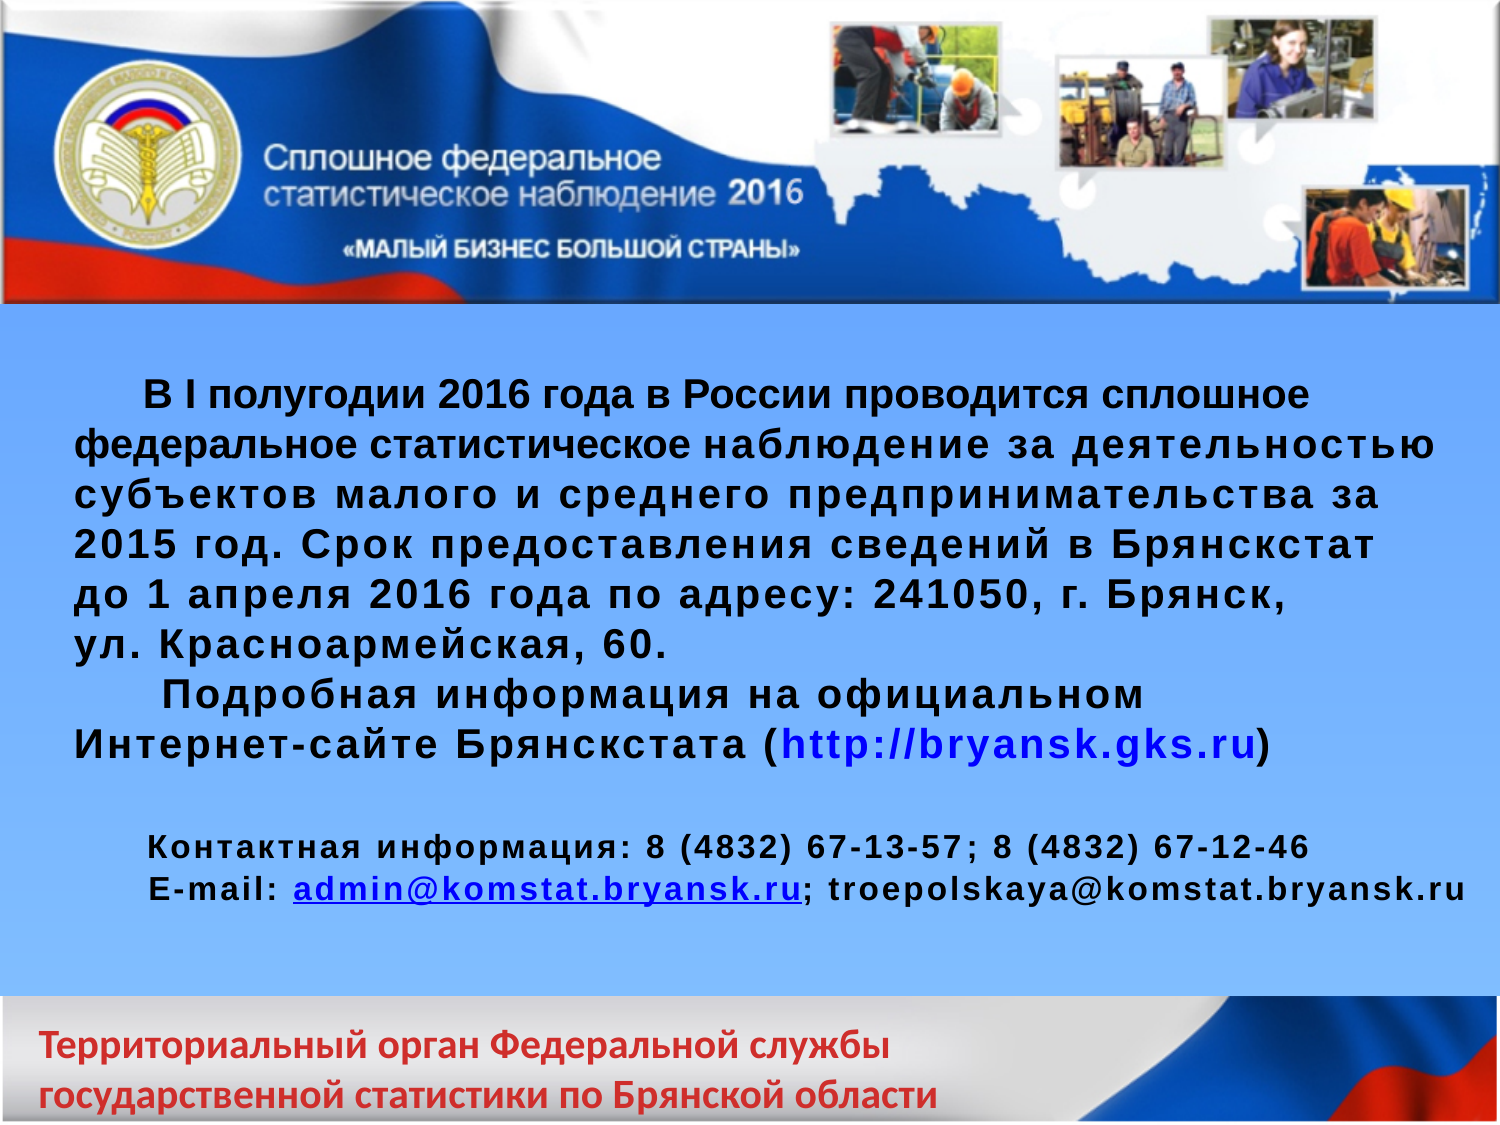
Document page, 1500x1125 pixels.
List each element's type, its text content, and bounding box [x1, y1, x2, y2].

text_box [0, 738, 1500, 843]
text_box В I полугодии 2016 года в России проводится сплошное федеральное статистическое наблюдение за деятельностью субъектов малого и среднего предпринимательства за 2015 год. Срок предоставления сведений в Брянскстат до 1 апреля 2016 года по адресу: 241050, г. Брянск, ул. Красноармейская, 60. Подробная информация на официальном Интернет-сайте Брянскстата (http://bryansk.gks.ru) Контактная информация: 8 (4832) 67-13-57; 8 (4832) 67-12-46 E-mail: admin@komstat.bryansk.ru; troepolskaya@komstat.bryansk.ru [58, 843, 1482, 915]
text_box В I полугодии 2016 года в России проводится сплошное федеральное статистическое наблюдение за деятельностью субъектов малого и среднего предпринимательства за 2015 год. Срок предоставления сведений в Брянскстат до 1 апреля 2016 года по адресу: 241050, г. Брянск, ул. Красноармейская, 60. Подробная информация на официальном Интернет-сайте Брянскстата (http://bryansk.gks.ru) Контактная информация: 8 (4832) 67-13-57; 8 (4832) 67-12-46 E-mail: admin@komstat.bryansk.ru; troepolskaya@komstat.bryansk.ru [58, 359, 1482, 738]
picture [0, 0, 1500, 304]
text_box [152, 679, 1348, 738]
picture [0, 995, 1500, 1125]
